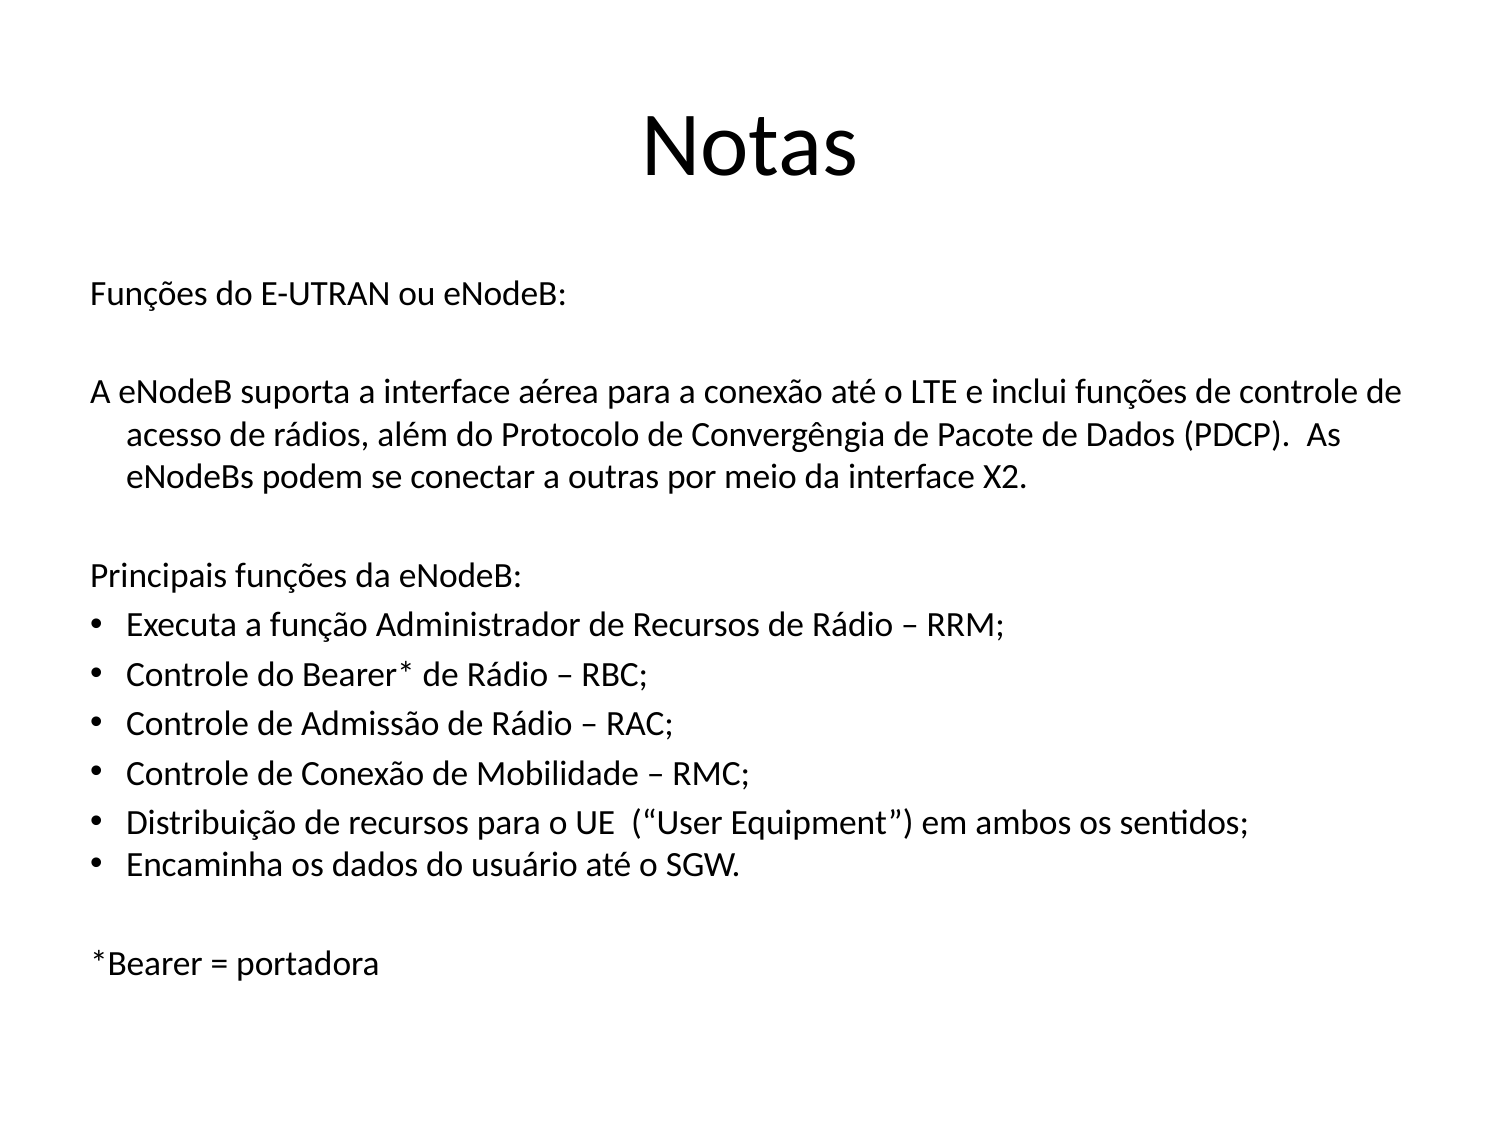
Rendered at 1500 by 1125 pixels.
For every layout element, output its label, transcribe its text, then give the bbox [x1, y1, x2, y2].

list Funções do E-UTRAN ou eNodeB: A eNodeB suporta a interface aérea para a conexão até o LTE e inclui funções de controle de acesso de rádios, além do Protocolo de Convergêngia de Pacote de Dados (PDCP). As eNodeBs podem se conectar a outras por meio da interface X2. Principais funções da eNodeB: Executa a função Administrador de Recursos de Rádio – RRM; Controle do Bearer* de Rádio – RBC; Controle de Admissão de Rádio – RAC; Controle de Conexão de Mobilidade – RMC; Distribuição de recursos para o UE (“User Equipment”) em ambos os sentidos; Encaminha os dados do usuário até o SGW. *Bearer = portadora [75, 262, 1425, 1005]
title Notas [75, 45, 1425, 233]
